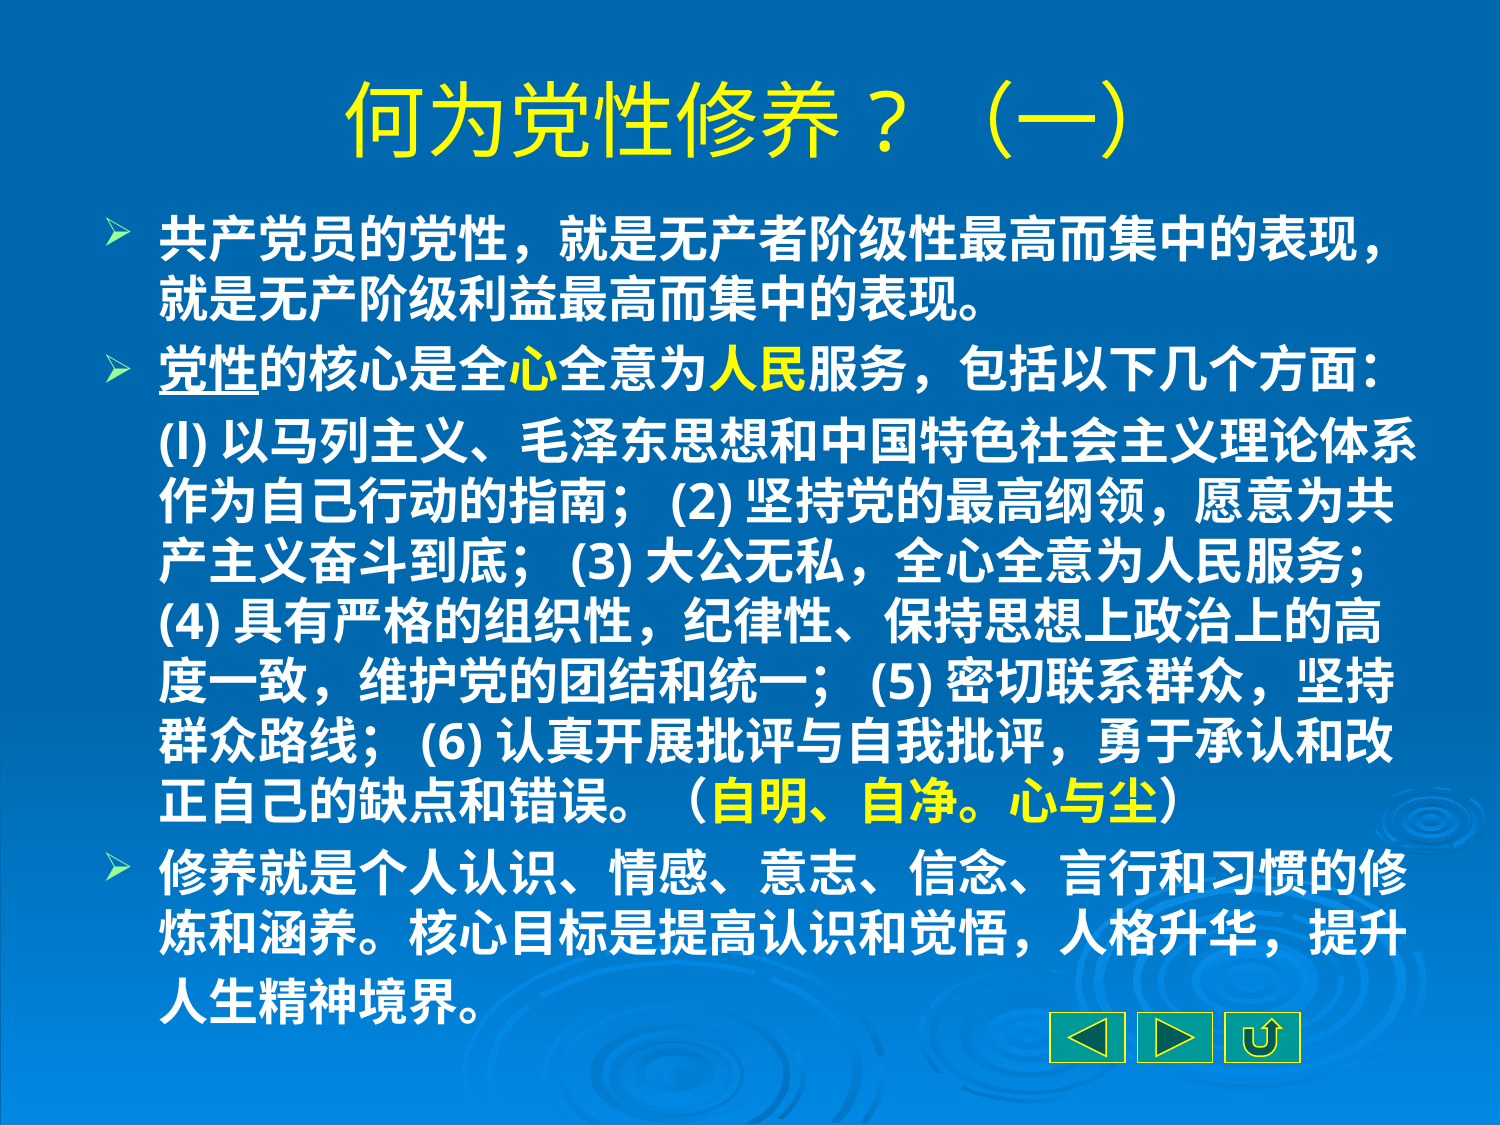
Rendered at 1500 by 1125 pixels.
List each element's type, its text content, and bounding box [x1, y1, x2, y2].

text_box [1137, 1012, 1213, 1063]
list 共产党员的党性，就是无产者阶级性最高而集中的表现，就是无产阶级利益最高而集中的表现。 党性的核心是全心全意为人民服务，包括以下几个方面：(l)以马列主义、毛泽东思想和中国特色社会主义理论体系作为自己行动的指南；(2)坚持党的最高纲领，愿意为共产主义奋斗到底；(3)大公无私，全心全意为人民服务；(4)具有严格的组织性，纪律性、保持思想上政治上的高度一致，维护党的团结和统一；(5)密切联系群众，坚持群众路线；(6)认真开展批评与自我批评，勇于承认和改正自己的缺点和错误。（自明、自净。心与尘） 修养就是个人认识、情感、意志、信念、言行和习惯的修炼和涵养。核心目标是提高认识和觉悟，人格升华，提升人生精神境界。 [87, 199, 1438, 1051]
text_box [1224, 1012, 1300, 1063]
text_box [1049, 1012, 1125, 1063]
title 何为党性修养?（一） [87, 24, 1438, 199]
